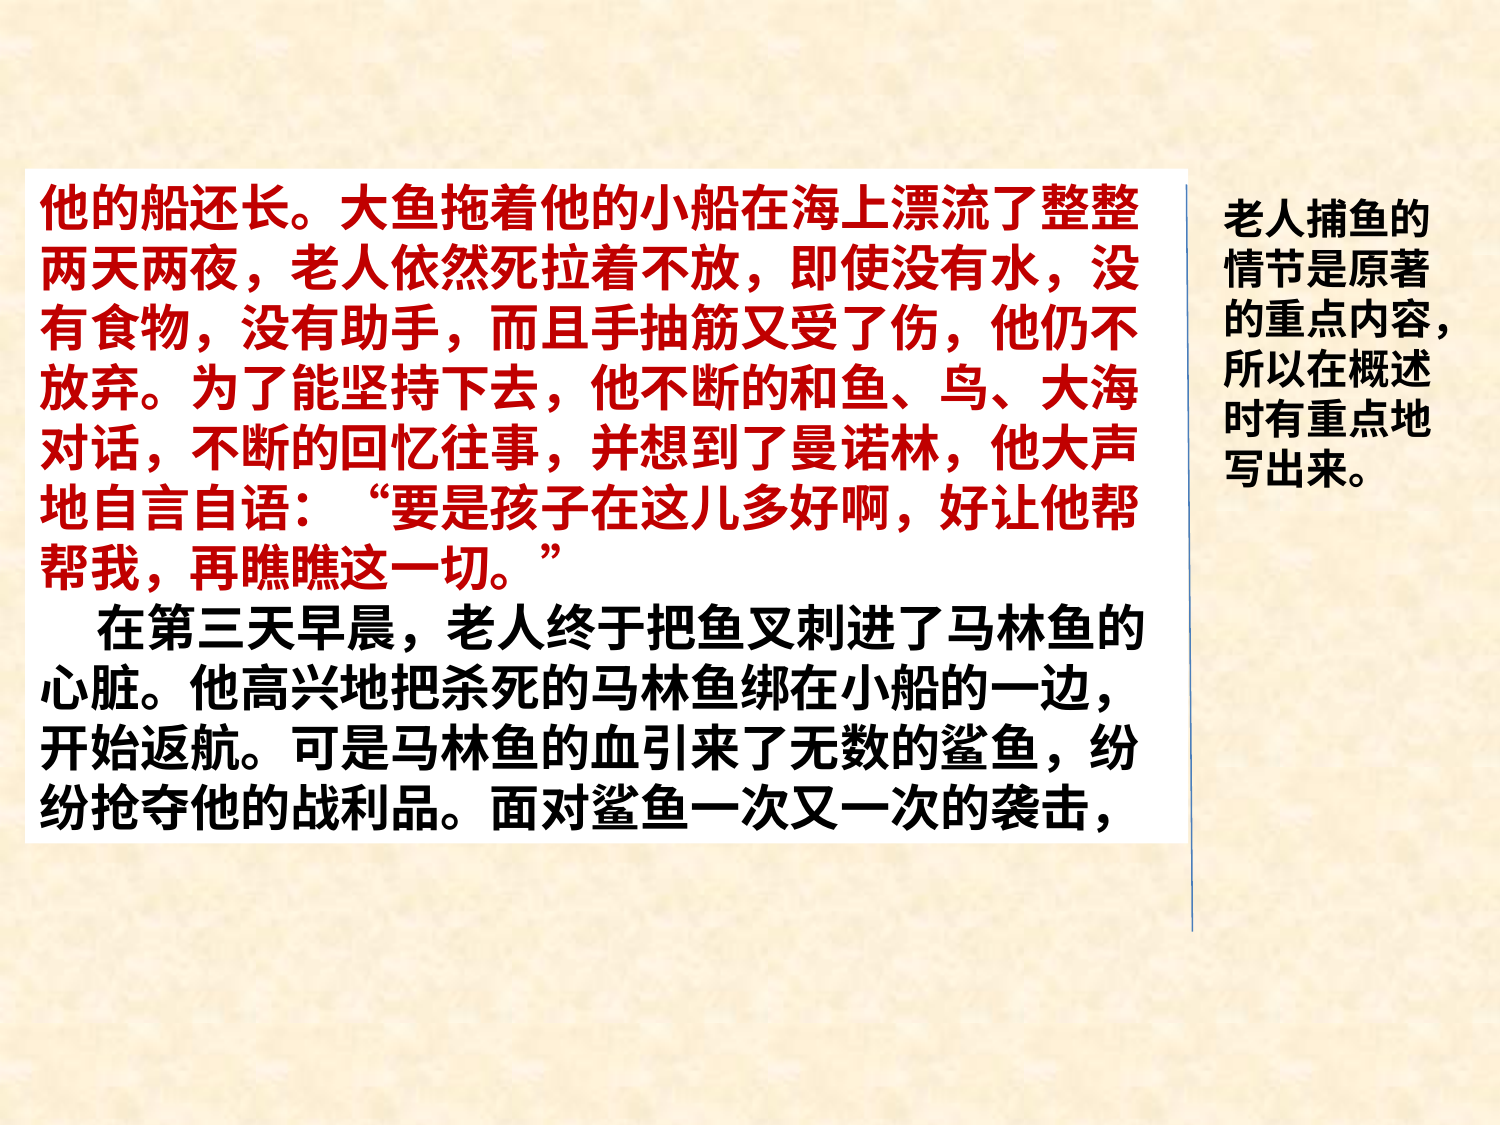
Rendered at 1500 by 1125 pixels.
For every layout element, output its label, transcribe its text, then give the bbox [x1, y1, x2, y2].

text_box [1186, 184, 1193, 932]
text_box 老人捕鱼的情节是原著的重点内容，所以在概述时有重点地写出来。 [1208, 185, 1451, 501]
picture [0, 0, 1500, 1125]
text_box 他的船还长。大鱼拖着他的小船在海上漂流了整整两天两夜，老人依然死拉着不放，即使没有水，没有食物，没有助手，而且手抽筋又受了伤，他仍不放弃。为了能坚持下去，他不断的和鱼、鸟、大海对话，不断的回忆往事，并想到了曼诺林，他大声地自言自语：“要是孩子在这儿多好啊，好让他帮帮我，再瞧瞧这一切。” 在第三天早晨，老人终于把鱼叉刺进了马林鱼的心脏。他高兴地把杀死的马林鱼绑在小船的一边，开始返航。可是马林鱼的血引来了无数的鲨鱼，纷纷抢夺他的战利品。面对鲨鱼一次又一次的袭击， [25, 168, 1189, 844]
